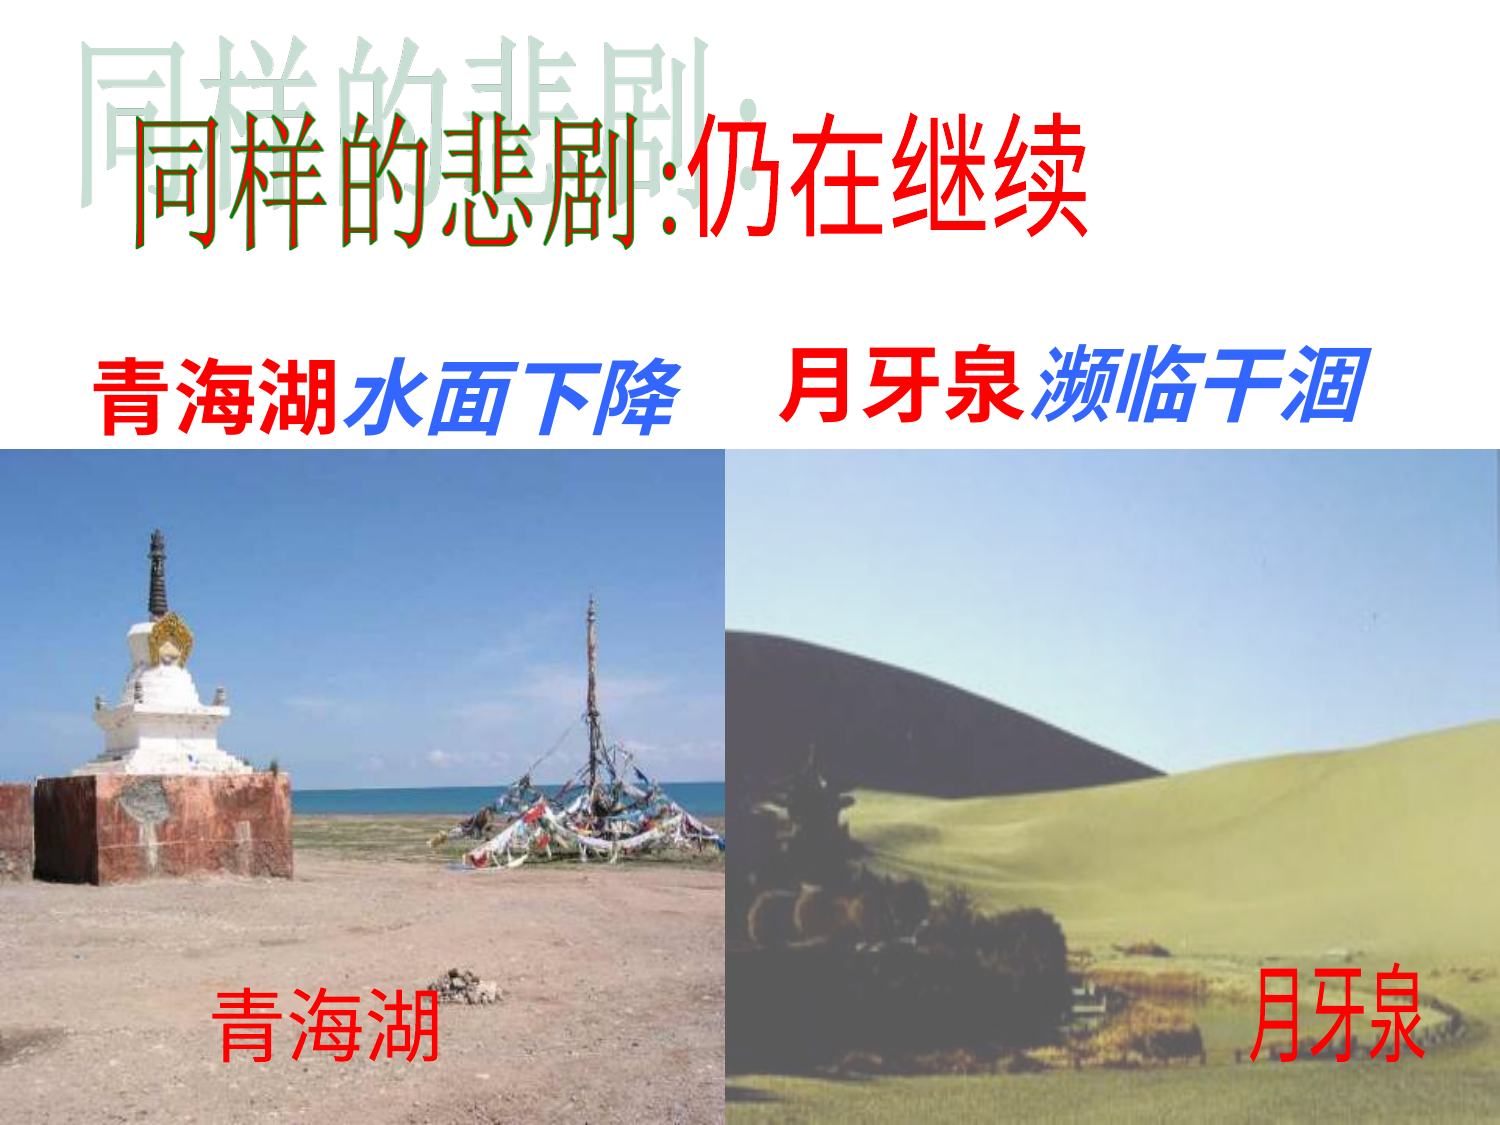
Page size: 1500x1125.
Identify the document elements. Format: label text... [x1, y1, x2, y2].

text_box 月牙泉濒临干涸 [724, 324, 1413, 440]
picture [0, 449, 1500, 1125]
text_box 青海湖水面下降 [37, 337, 725, 449]
picture [80, 34, 757, 253]
